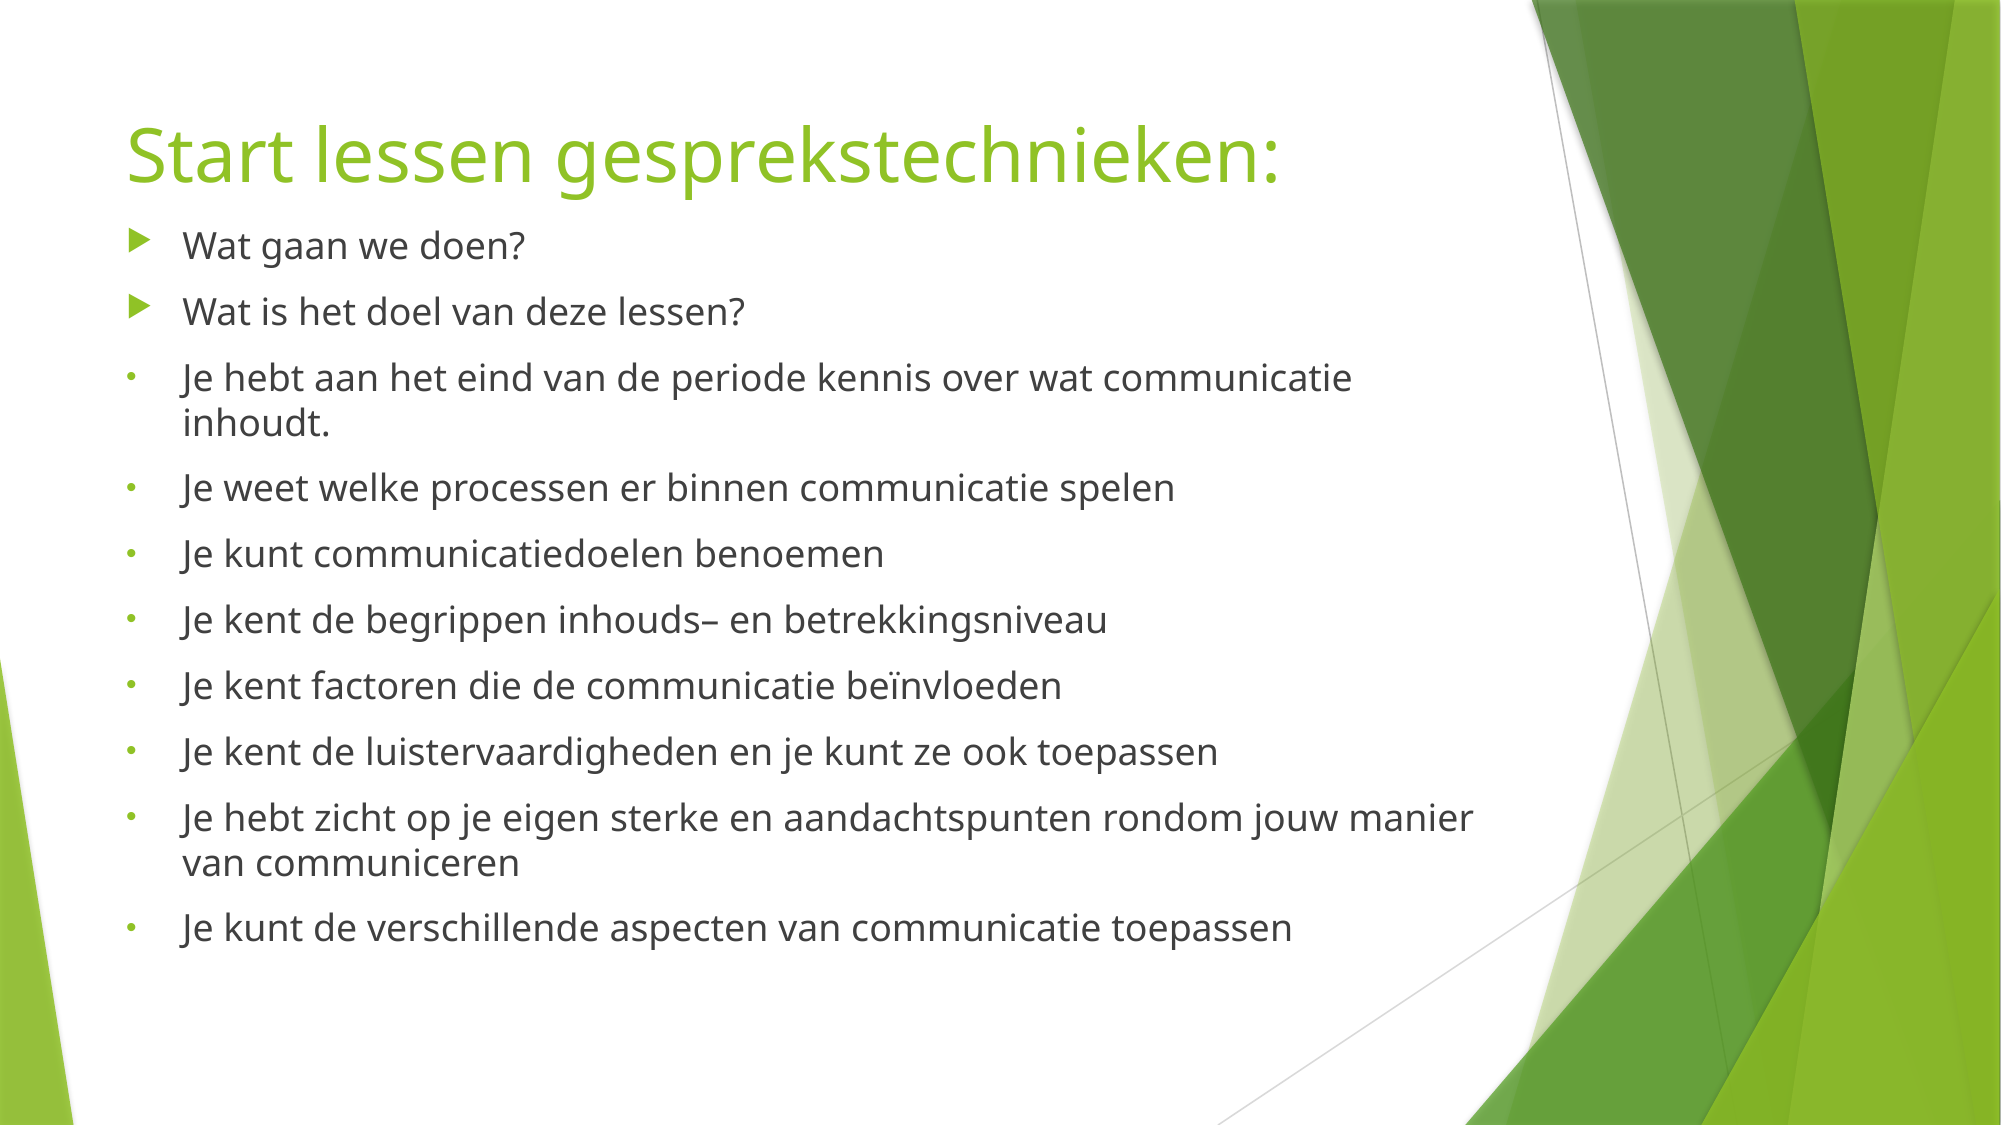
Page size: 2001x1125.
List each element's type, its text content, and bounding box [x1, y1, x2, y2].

title Start lessen gesprekstechnieken: [111, 99, 1522, 214]
list Wat gaan we doen? Wat is het doel van deze lessen? Je hebt aan het eind van de periode kennis over wat communicatie inhoudt. Je weet welke processen er binnen communicatie spelen Je kunt communicatiedoelen benoemen Je kent de begrippen inhouds– en betrekkingsniveau Je kent factoren die de communicatie beïnvloeden Je kent de luistervaardigheden en je kunt ze ook toepassen Je hebt zicht op je eigen sterke en aandachtspunten rondom jouw manier van communiceren Je kunt de verschillende aspecten van communicatie toepassen [111, 214, 1522, 992]
